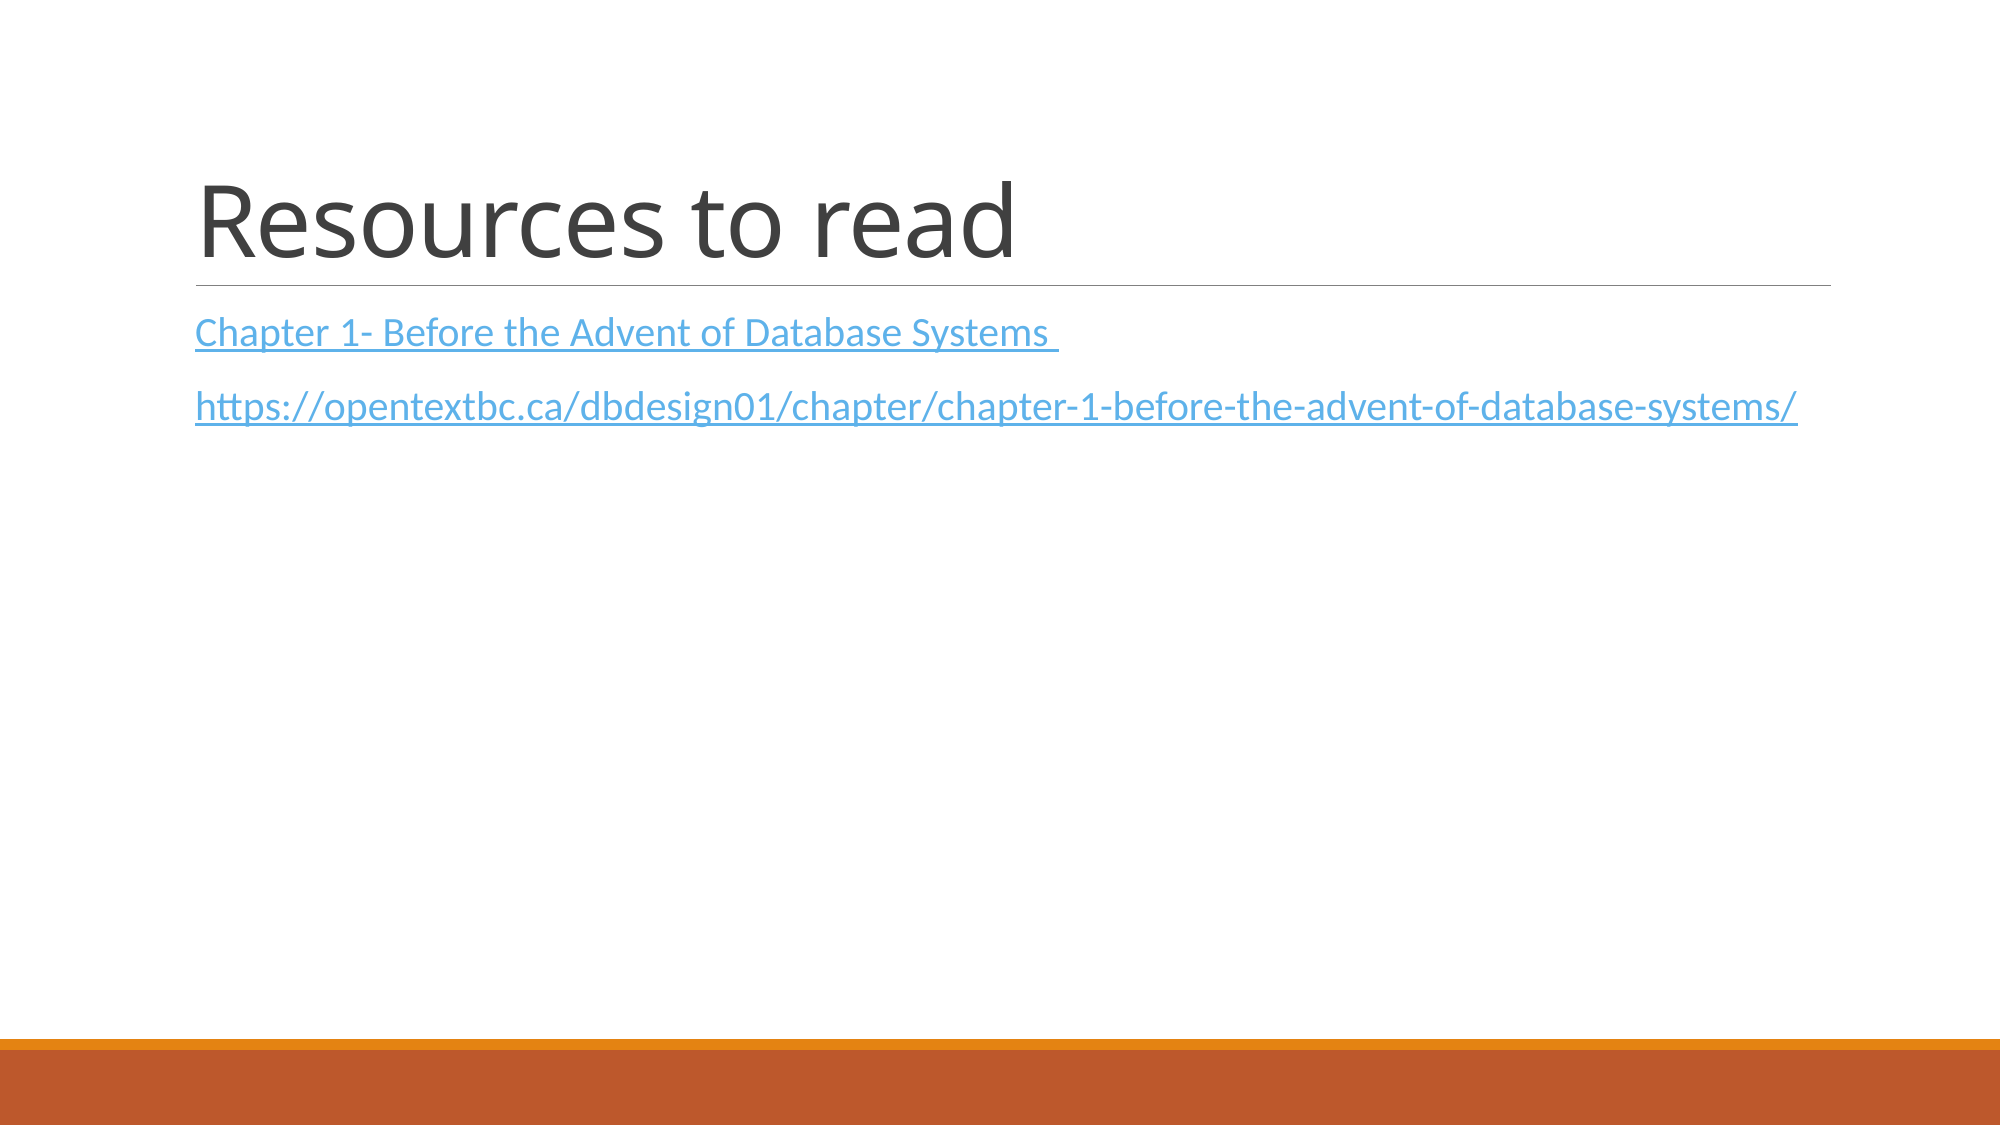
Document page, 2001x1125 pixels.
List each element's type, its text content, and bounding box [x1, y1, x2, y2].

list Chapter 1- Before the Advent of Database Systems https://opentextbc.ca/dbdesign01/chapter/chapter-1-before-the-advent-of-database-systems/ [180, 302, 1830, 963]
title Resources to read [180, 47, 1830, 285]
